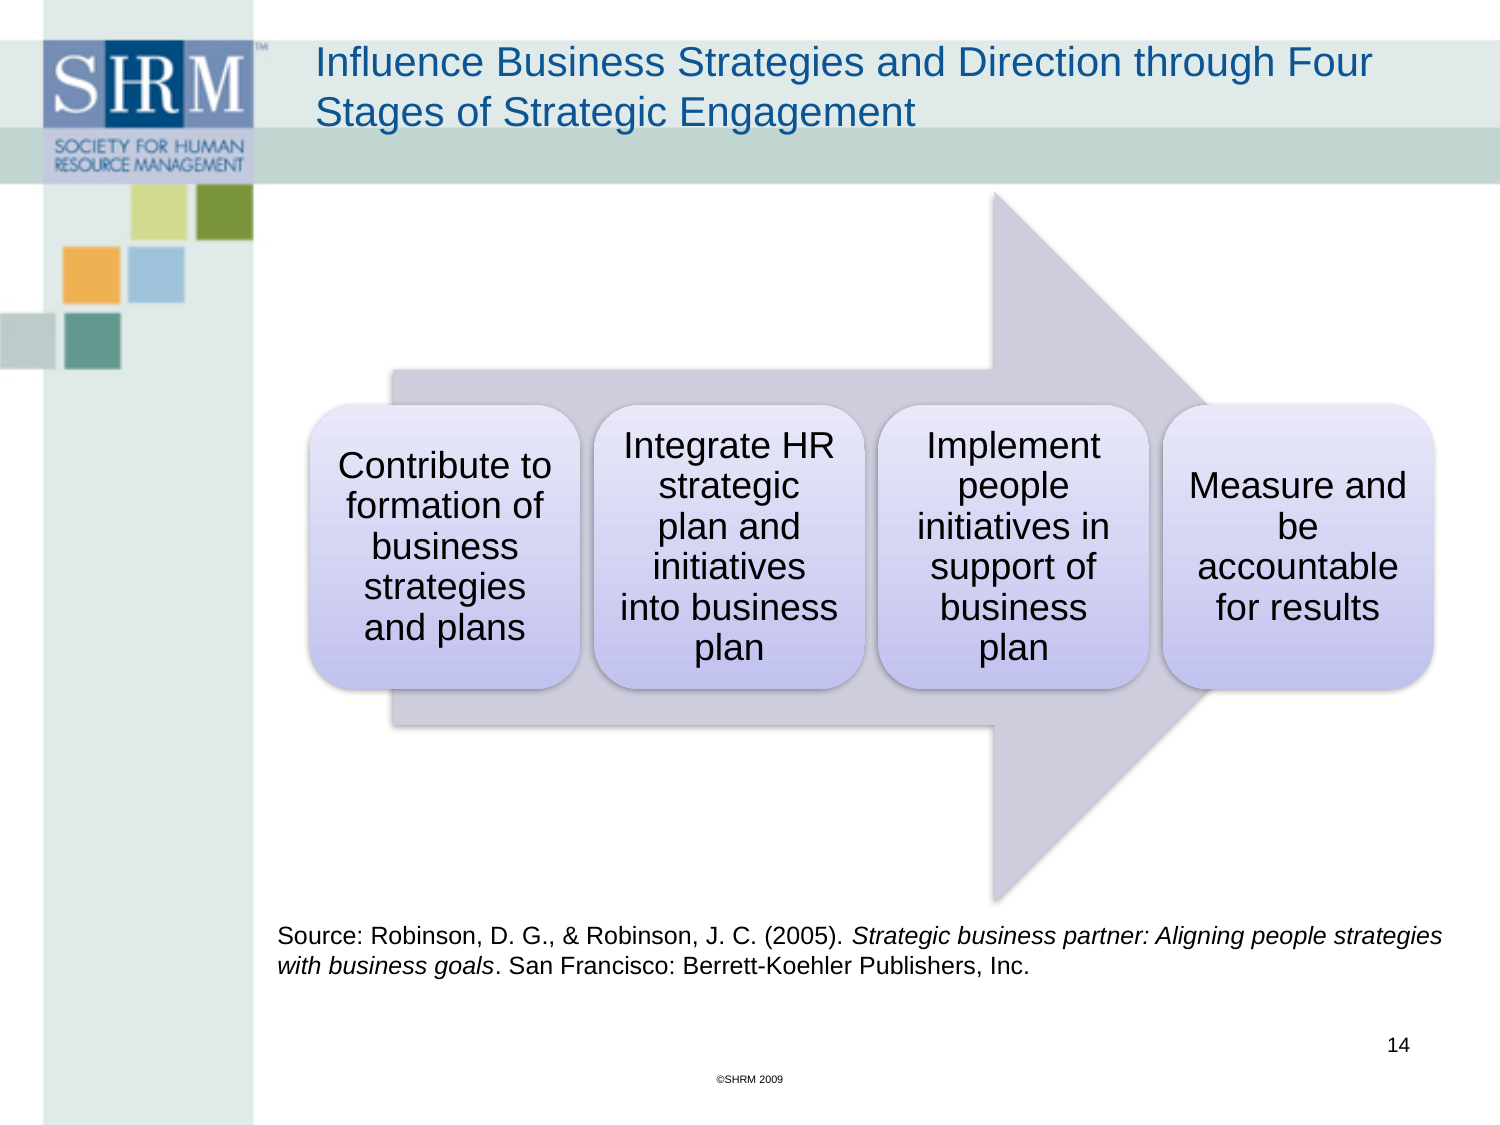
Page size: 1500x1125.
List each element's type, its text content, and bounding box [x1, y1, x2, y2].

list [308, 191, 1435, 903]
footer ©SHRM 2009 [512, 1062, 988, 1103]
slide_number 14 [1074, 1024, 1426, 1103]
title Influence Business Strategies and Direction through Four Stages of Strategic Engagement [299, 44, 1426, 126]
picture [0, 0, 1500, 1125]
text_box Source: Robinson, D. G., & Robinson, J. C. (2005). Strategic business partner: Aligning people strategies with business goals. San Francisco: Berrett-Koehler Publishers, Inc. [262, 912, 1463, 988]
